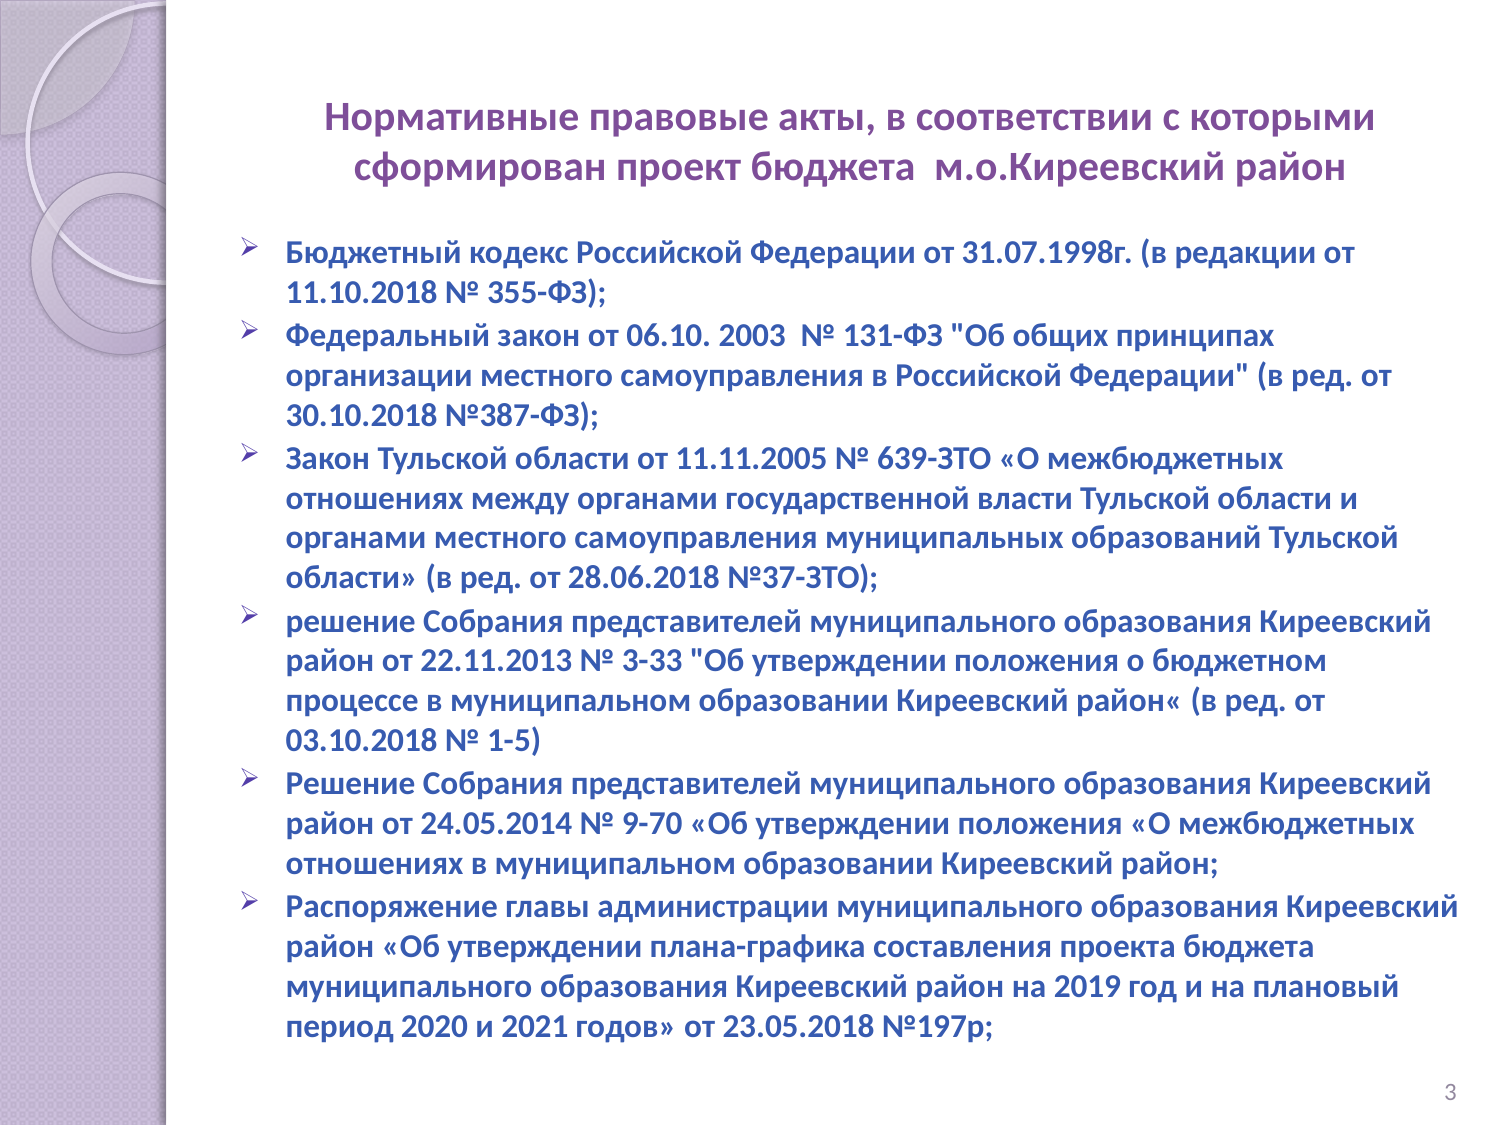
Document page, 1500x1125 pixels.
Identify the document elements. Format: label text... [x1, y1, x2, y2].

title Нормативные правовые акты, в соответствии с которыми сформирован проект бюджета м.о.Киреевский район [235, 45, 1466, 222]
list Бюджетный кодекс Российской Федерации от 31.07.1998г. (в редакции от 11.10.2018 № 355-ФЗ); Федеральный закон от 06.10. 2003 № 131-ФЗ "Об общих принципах организации местного самоуправления в Российской Федерации" (в ред. от 30.10.2018 №387-ФЗ); Закон Тульской области от 11.11.2005 № 639-ЗТО «О межбюджетных отношениях между органами государственной власти Тульской области и органами местного самоуправления муниципальных образований Тульской области» (в ред. от 28.06.2018 №37-ЗТО); решение Собрания представителей муниципального образования Киреевский район от 22.11.2013 № 3-33 "Об утверждении положения о бюджетном процессе в муниципальном образовании Киреевский район« (в ред. от 03.10.2018 № 1-5) Решение Собрания представителей муниципального образования Киреевский район от 24.05.2014 № 9-70 «Об утверждении положения «О межбюджетных отношениях в муниципальном образовании Киреевский район; Распоряжение главы администрации муниципального образования Киреевский район «Об утверждении плана-графика составления проекта бюджета муниципального образования Киреевский район на 2019 год и на плановый период 2020 и 2021 годов» от 23.05.2018 №197р; [210, 222, 1477, 1055]
slide_number 3 [1413, 1034, 1488, 1113]
